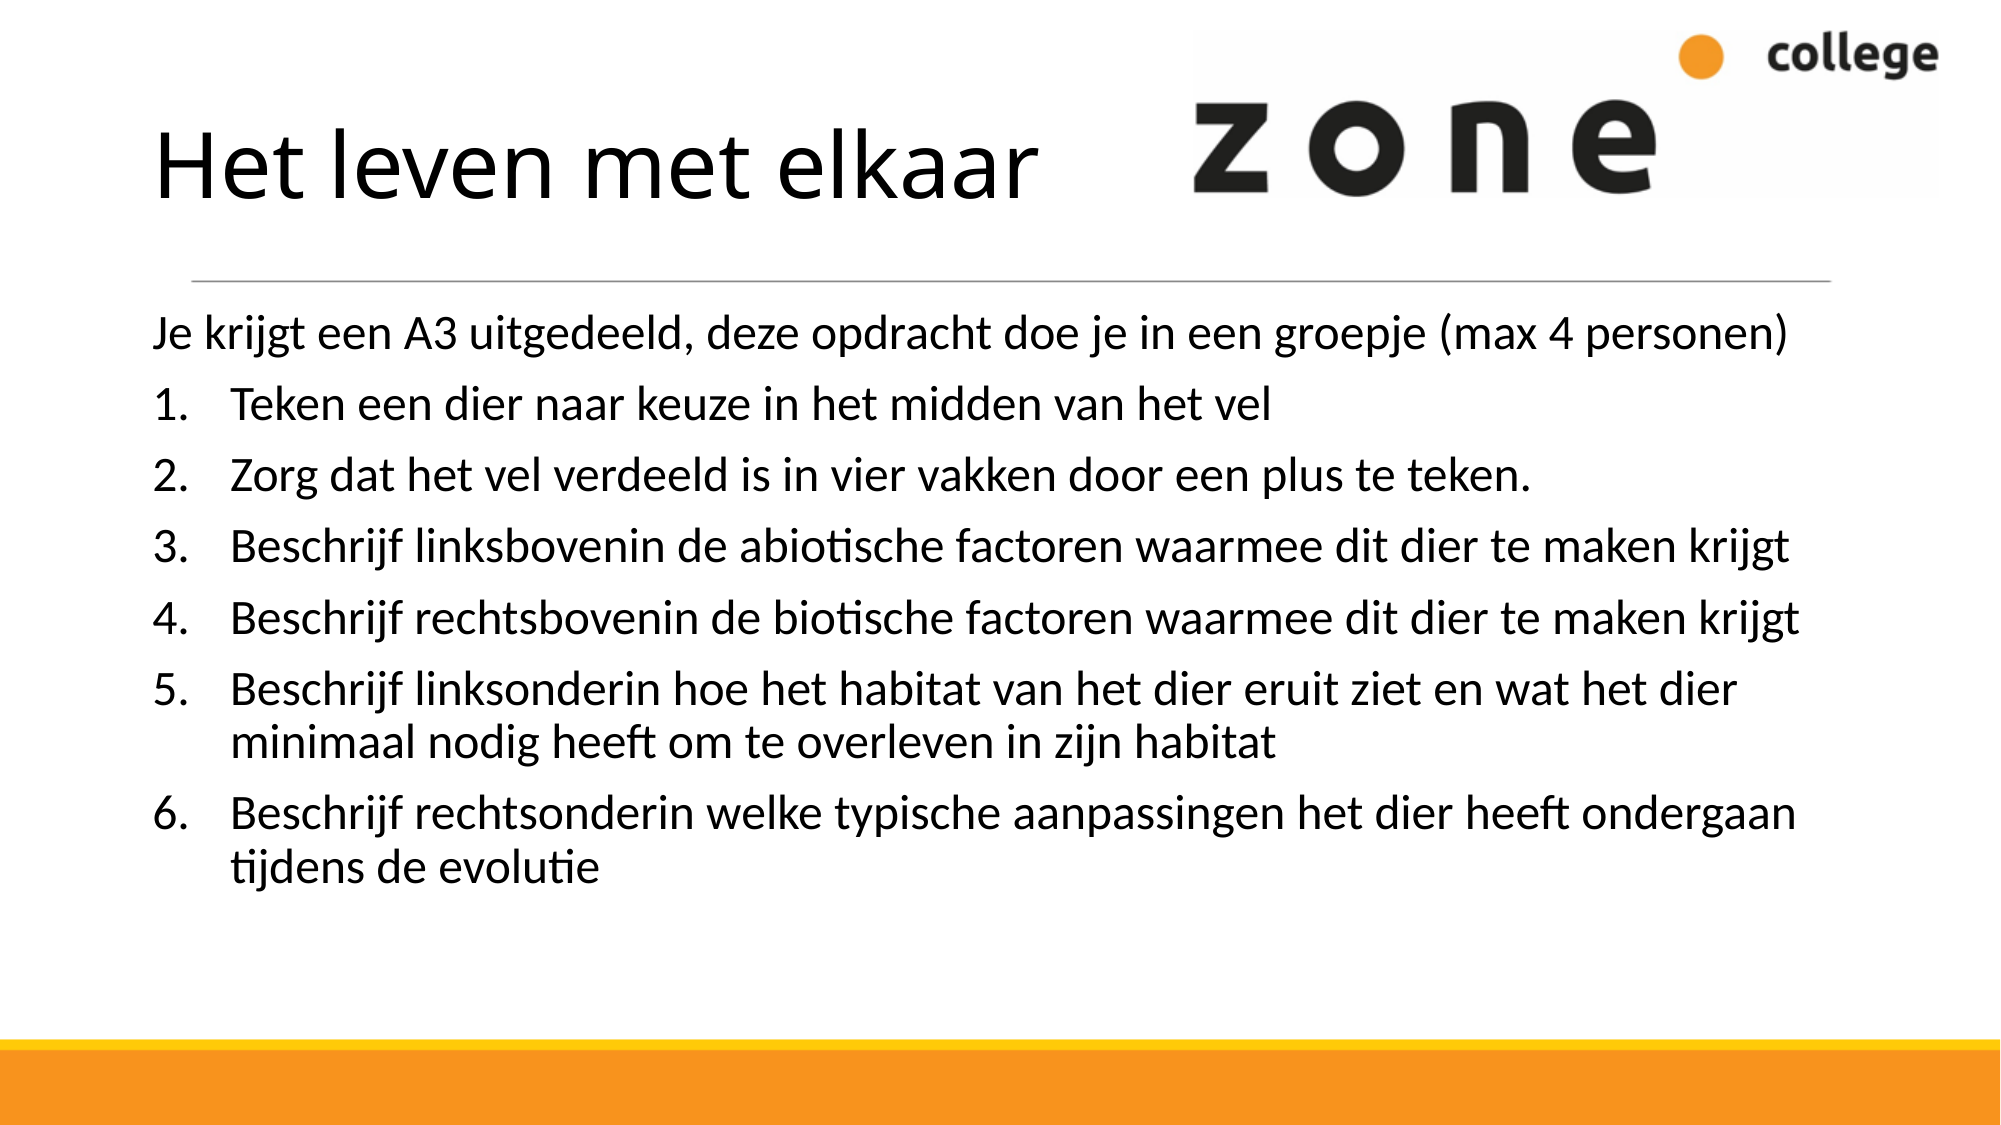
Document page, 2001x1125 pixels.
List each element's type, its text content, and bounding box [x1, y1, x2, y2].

title Het leven met elkaar [137, 59, 1863, 278]
picture [0, 0, 2001, 1125]
list Je krijgt een A3 uitgedeeld, deze opdracht doe je in een groepje (max 4 personen) Teken een dier naar keuze in het midden van het vel Zorg dat het vel verdeeld is in vier vakken door een plus te teken. Beschrijf linksbovenin de abiotische factoren waarmee dit dier te maken krijgt Beschrijf rechtsbovenin de biotische factoren waarmee dit dier te maken krijgt Beschrijf linksonderin hoe het habitat van het dier eruit ziet en wat het dier minimaal nodig heeft om te overleven in zijn habitat Beschrijf rechtsonderin welke typische aanpassingen het dier heeft ondergaan tijdens de evolutie [137, 299, 1863, 1014]
